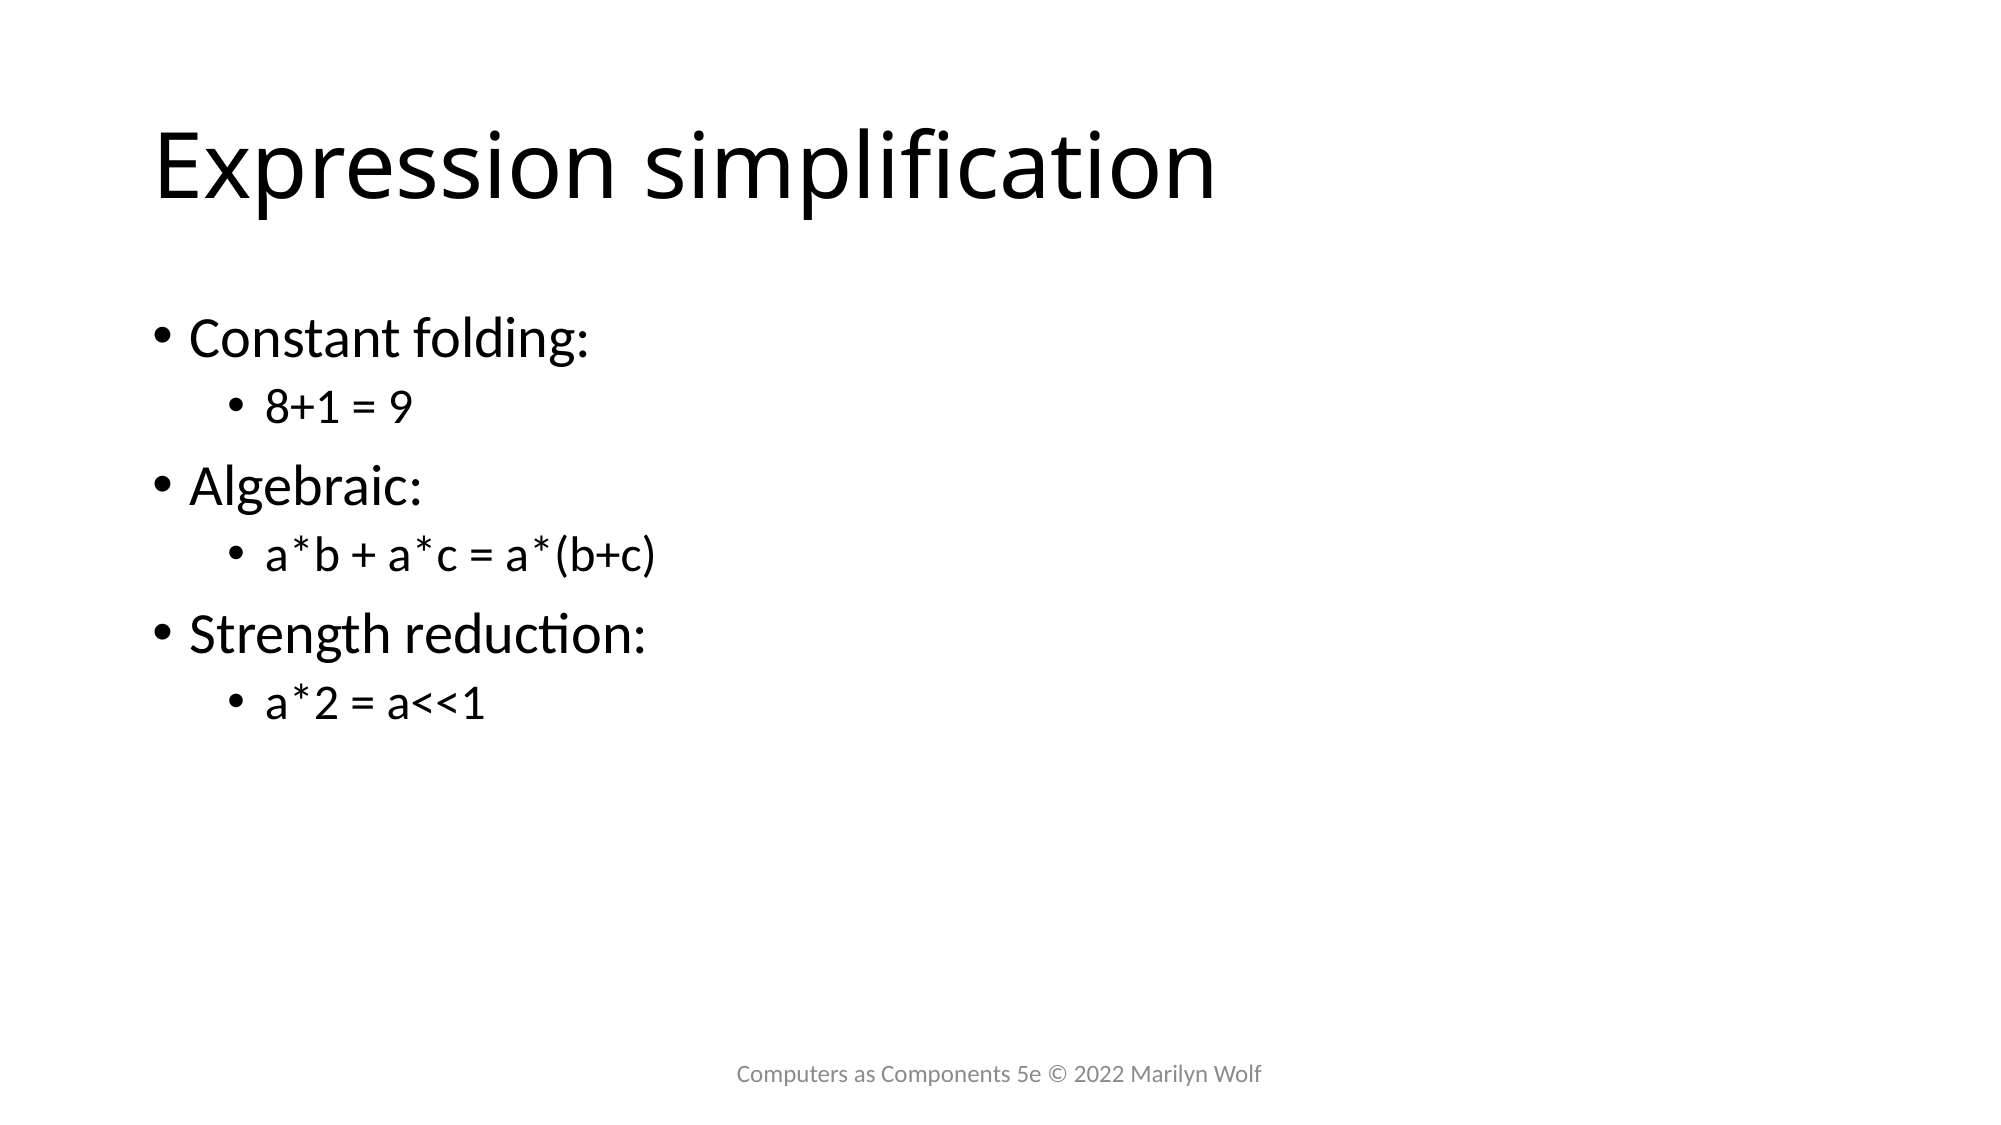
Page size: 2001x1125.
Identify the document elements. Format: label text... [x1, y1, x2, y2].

title Expression simplification [137, 59, 1863, 278]
list Constant folding: 8+1 = 9 Algebraic: a*b + a*c = a*(b+c) Strength reduction: a*2 = a<<1 [137, 299, 1863, 1014]
footer Computers as Components 5e © 2022 Marilyn Wolf [662, 1042, 1338, 1103]
